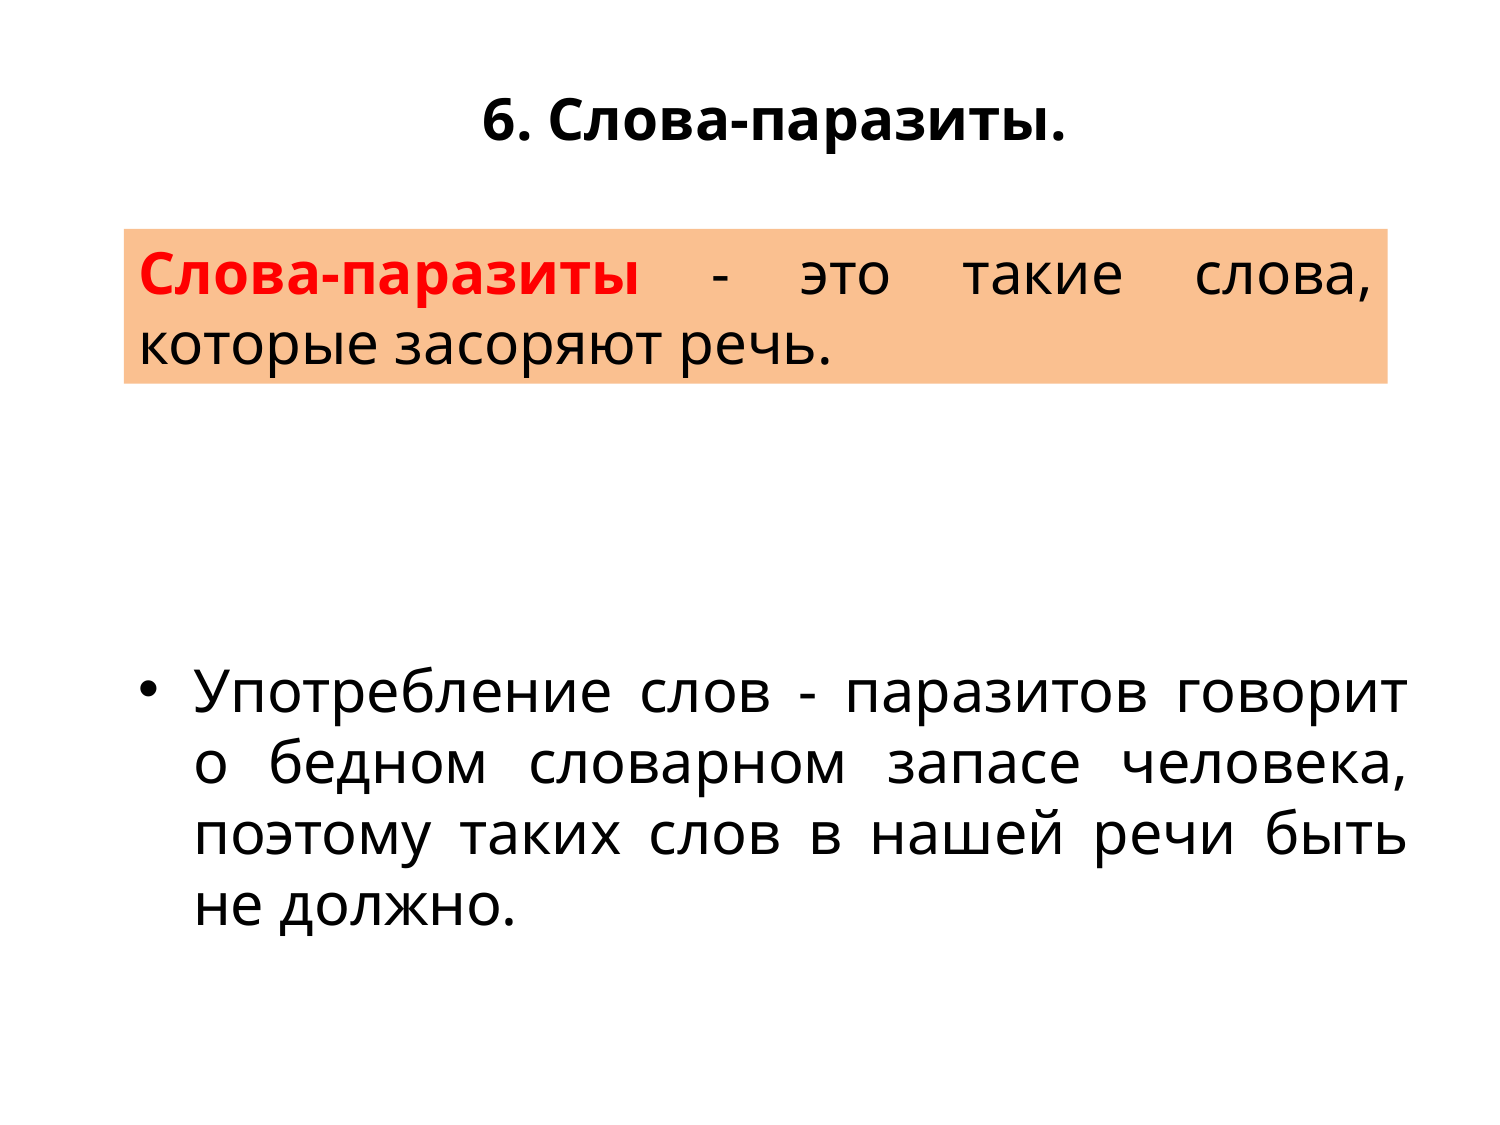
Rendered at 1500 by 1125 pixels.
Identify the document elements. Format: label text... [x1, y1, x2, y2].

text_box Слова-паразиты - это такие слова, которые засоряют речь. [123, 228, 1388, 384]
text_box 6. Слова-паразиты. [99, 69, 1450, 164]
list Употребление слов - паразитов говорит о бедном словарном запасе человека, поэтому таких слов в нашей речи быть не должно. [123, 645, 1425, 946]
